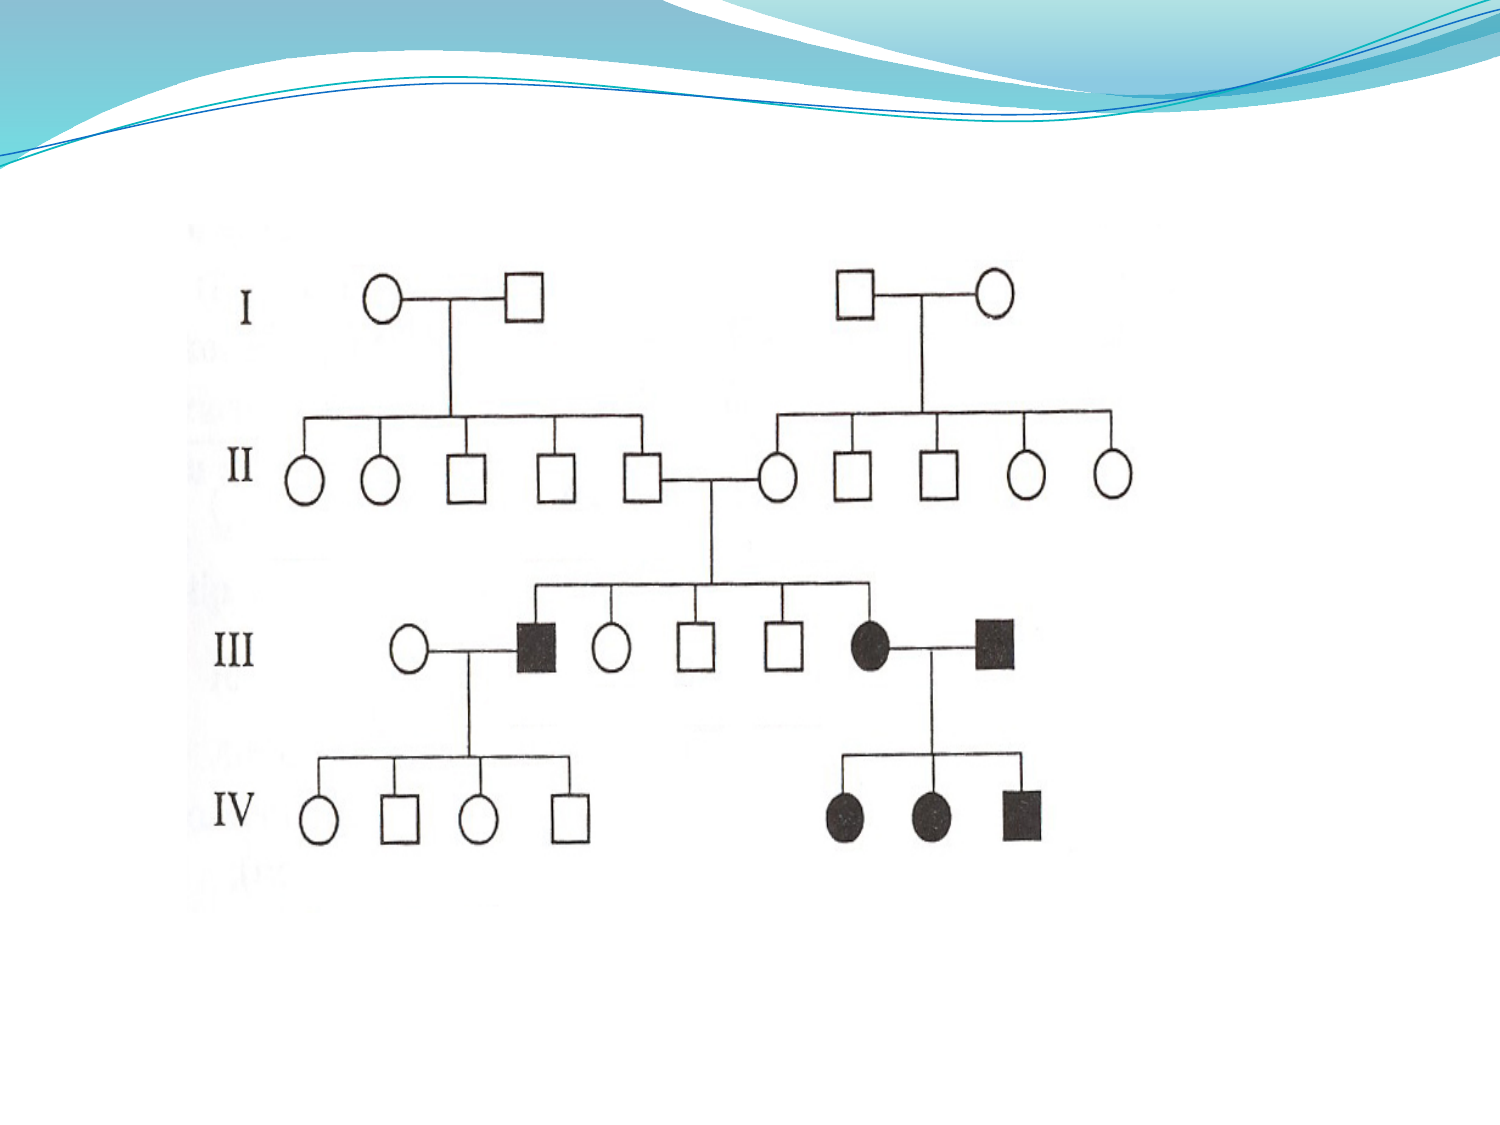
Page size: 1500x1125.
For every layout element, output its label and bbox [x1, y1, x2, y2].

list [187, 224, 1176, 913]
list [0, 0, 1500, 713]
